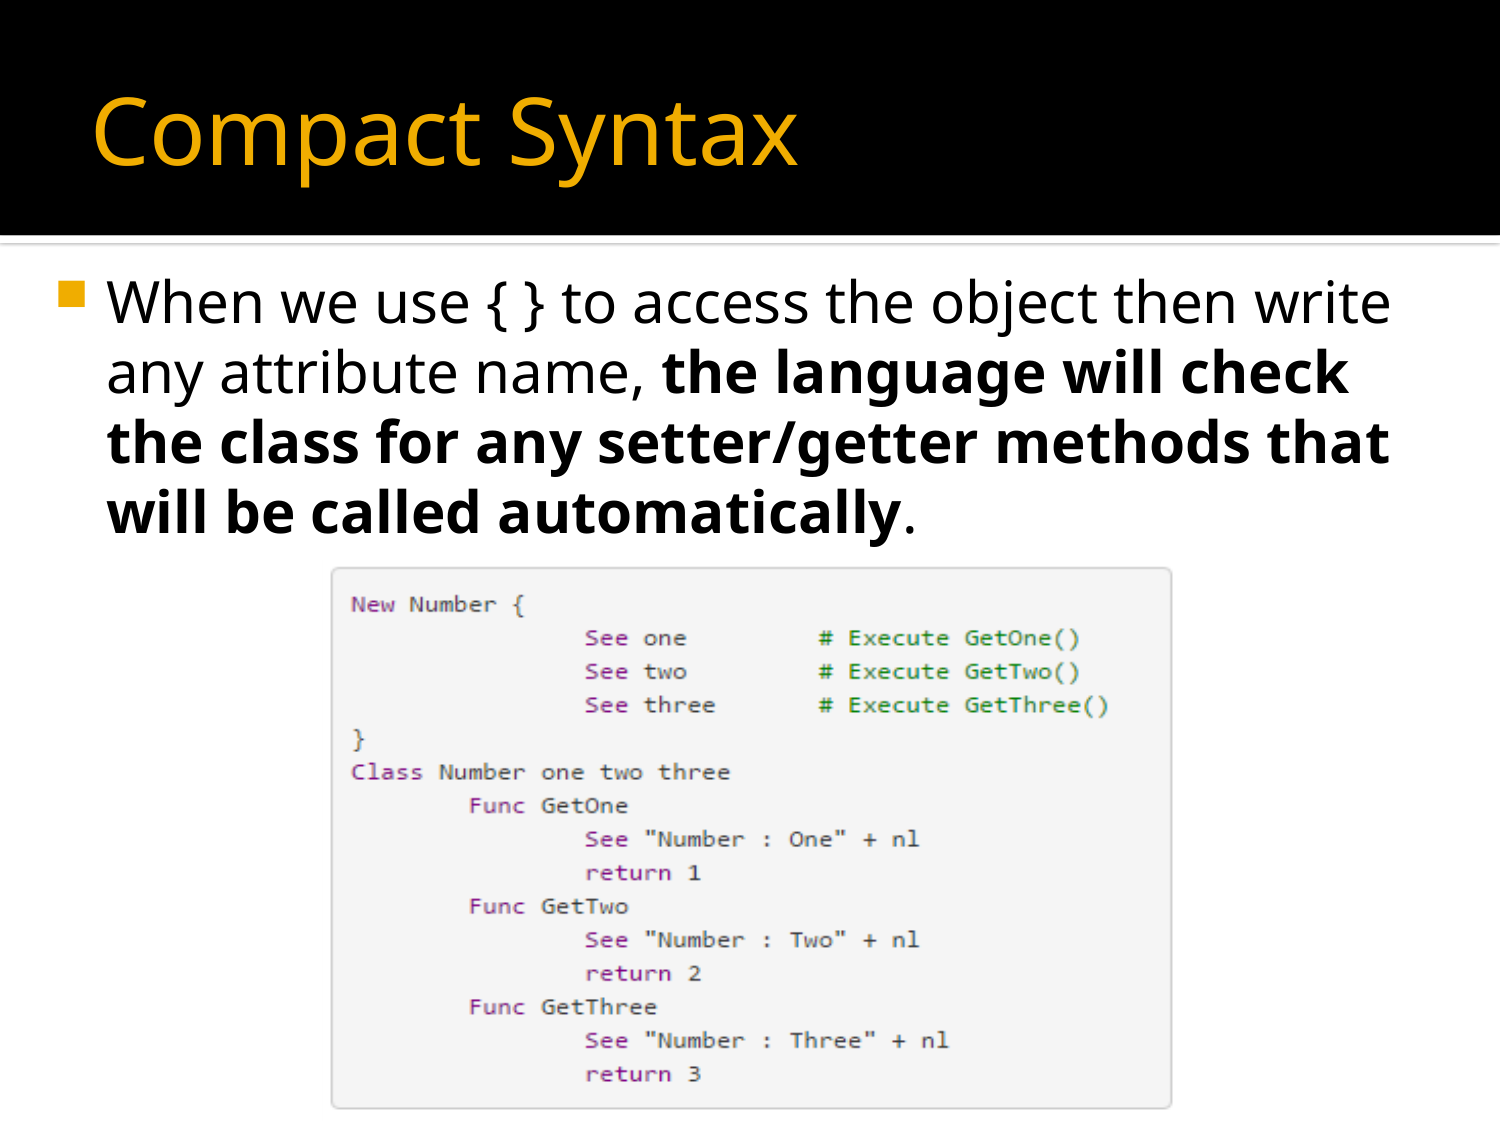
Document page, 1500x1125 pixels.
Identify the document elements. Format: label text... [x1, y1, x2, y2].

picture [321, 560, 1179, 1121]
list When we use { } to access the object then write any attribute name, the language will check the class for any setter/getter methods that will be called automatically. [24, 249, 1463, 1050]
title Compact Syntax [75, 25, 1425, 231]
